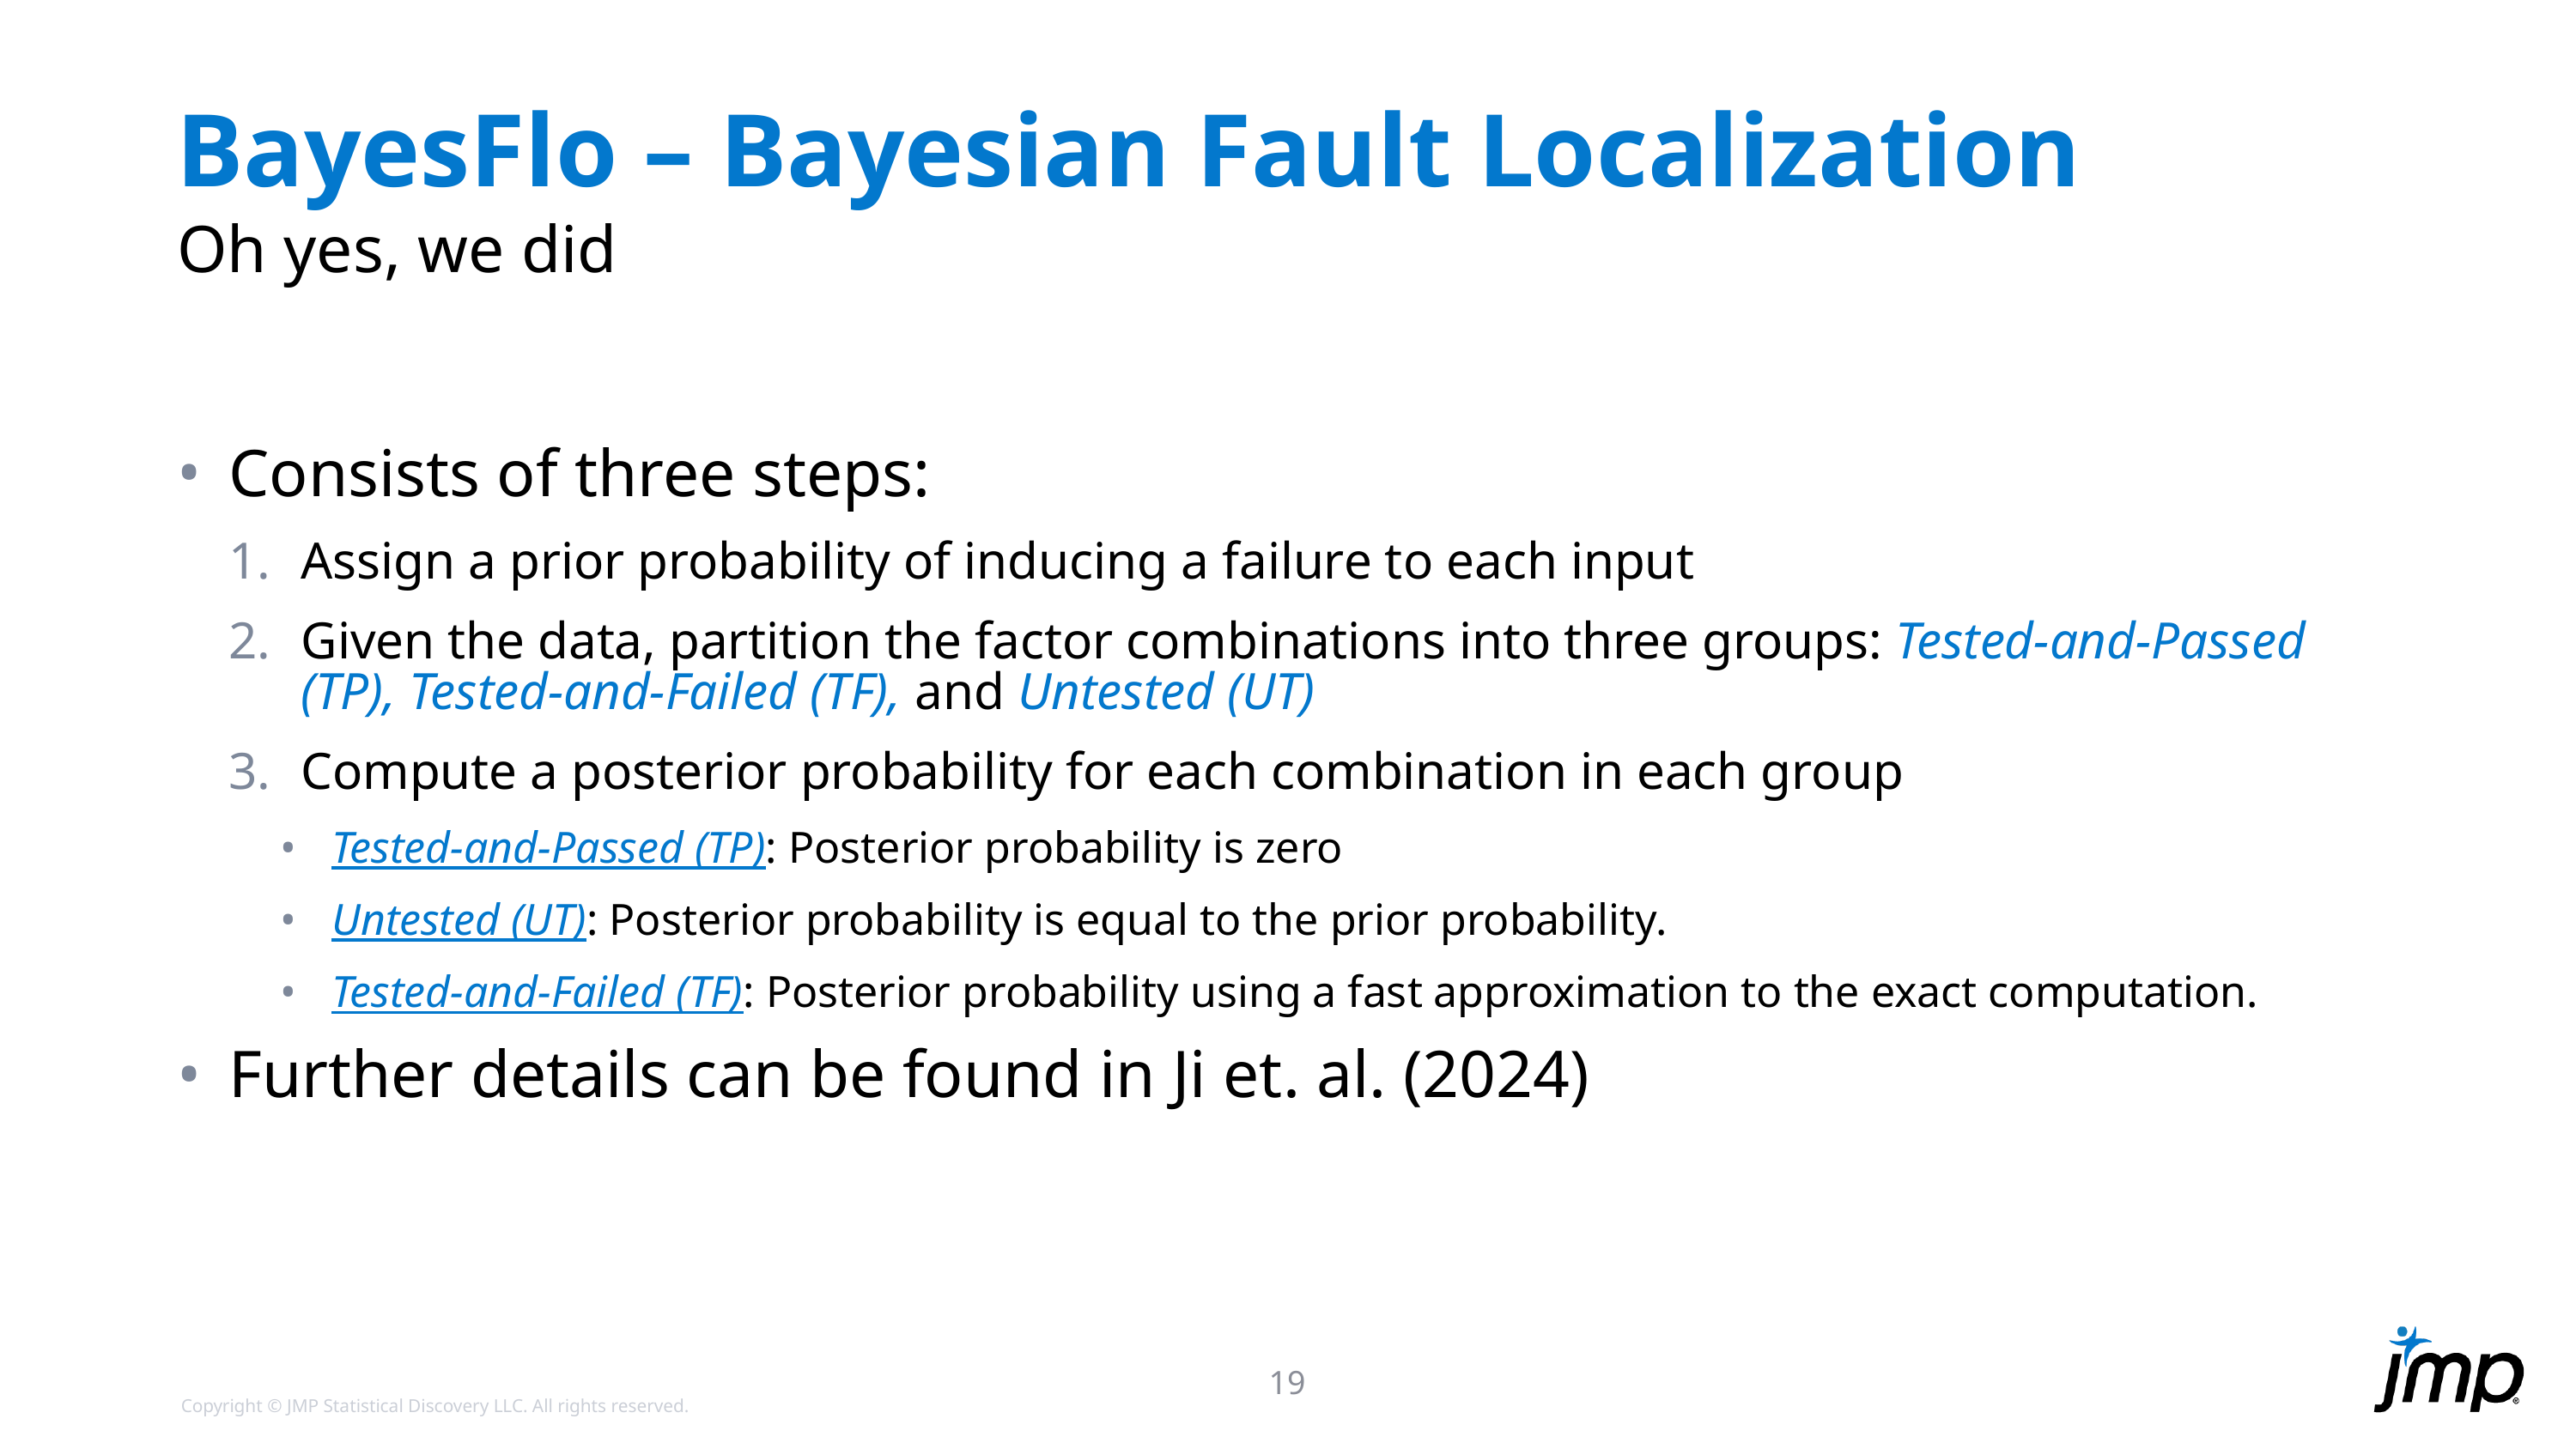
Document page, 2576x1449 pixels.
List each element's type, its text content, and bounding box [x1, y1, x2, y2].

list Consists of three steps: Assign a prior probability of inducing a failure to each input Given the data, partition the factor combinations into three groups: Tested-and-Passed (TP), Tested-and-Failed (TF), and Untested (UT) Compute a posterior probability for each combination in each group Tested-and-Passed (TP): Posterior probability is zero Untested (UT): Posterior probability is equal to the prior probability. Tested-and-Failed (TF): Posterior probability using a fast approximation to the exact computation. Further details can be found in Ji et. al. (2024) [177, 337, 2399, 1305]
list Oh yes, we did [177, 220, 2399, 298]
slide_number 19 [997, 1345, 1577, 1423]
picture [2370, 1322, 2526, 1416]
title BayesFlo – Bayesian Fault Localization [176, 100, 2398, 209]
